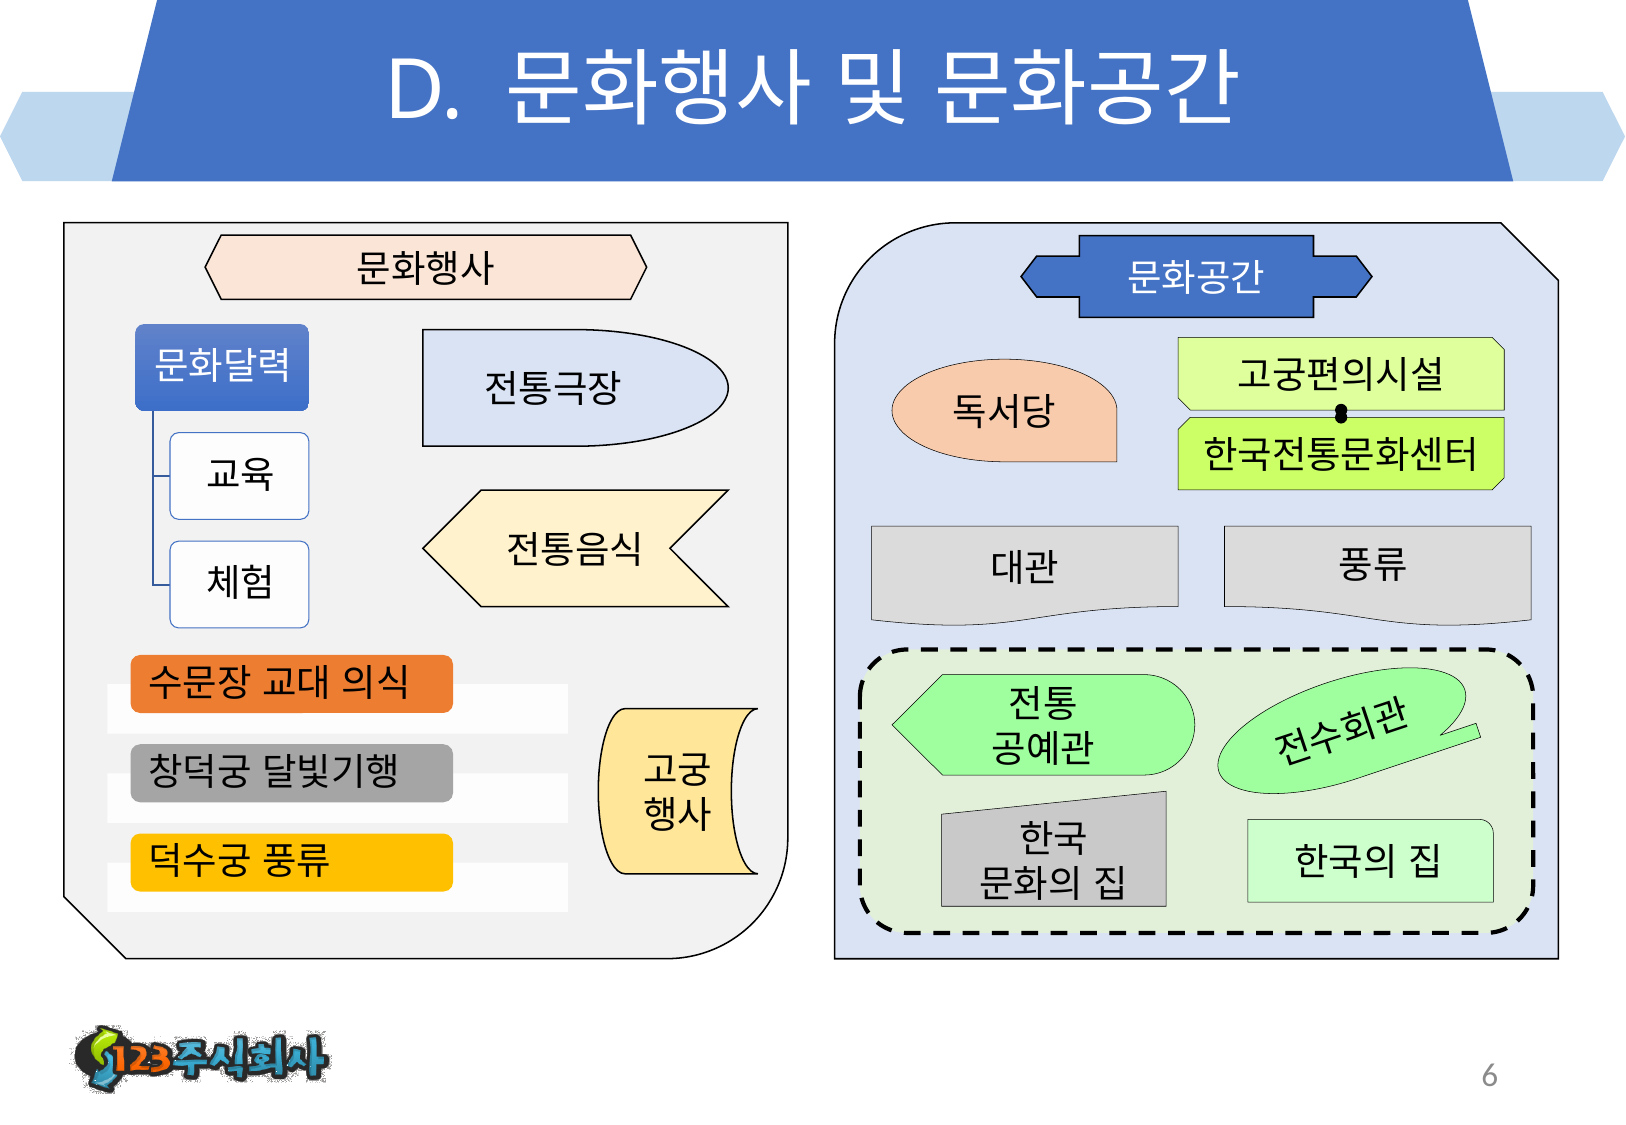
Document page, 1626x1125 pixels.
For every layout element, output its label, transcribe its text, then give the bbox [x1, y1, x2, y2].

text_box 대관 [870, 525, 1180, 627]
text_box [858, 648, 1535, 934]
picture [62, 1013, 340, 1103]
text_box 전통 공예관 [890, 673, 1196, 777]
text_box [833, 221, 1560, 960]
text_box [1223, 525, 1533, 627]
text_box 고궁편의시설 [1177, 336, 1506, 412]
text_box 전수회관 [1216, 666, 1482, 795]
text_box [912, 358, 1097, 380]
text_box 전통음식 [421, 489, 731, 608]
title D. 문화행사 및 문화공간 [0, 3, 1625, 182]
slide_number 6 [1147, 1042, 1514, 1103]
text_box [890, 383, 907, 438]
text_box 한국전통문화센터 [1177, 416, 1506, 492]
text_box 고궁행사 [597, 707, 759, 875]
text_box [107, 654, 569, 913]
text_box 문화행사 [203, 234, 648, 301]
text_box 전통극장 [421, 328, 730, 448]
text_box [97, 323, 347, 629]
text_box [62, 221, 789, 960]
text_box 한국 문화의 집 [940, 790, 1168, 908]
text_box 문화공간 [1019, 234, 1374, 319]
text_box 독서당 [907, 380, 1102, 440]
text_box [910, 383, 1119, 463]
text_box 풍류 [1323, 533, 1432, 594]
text_box 한국의 집 [1246, 818, 1495, 904]
